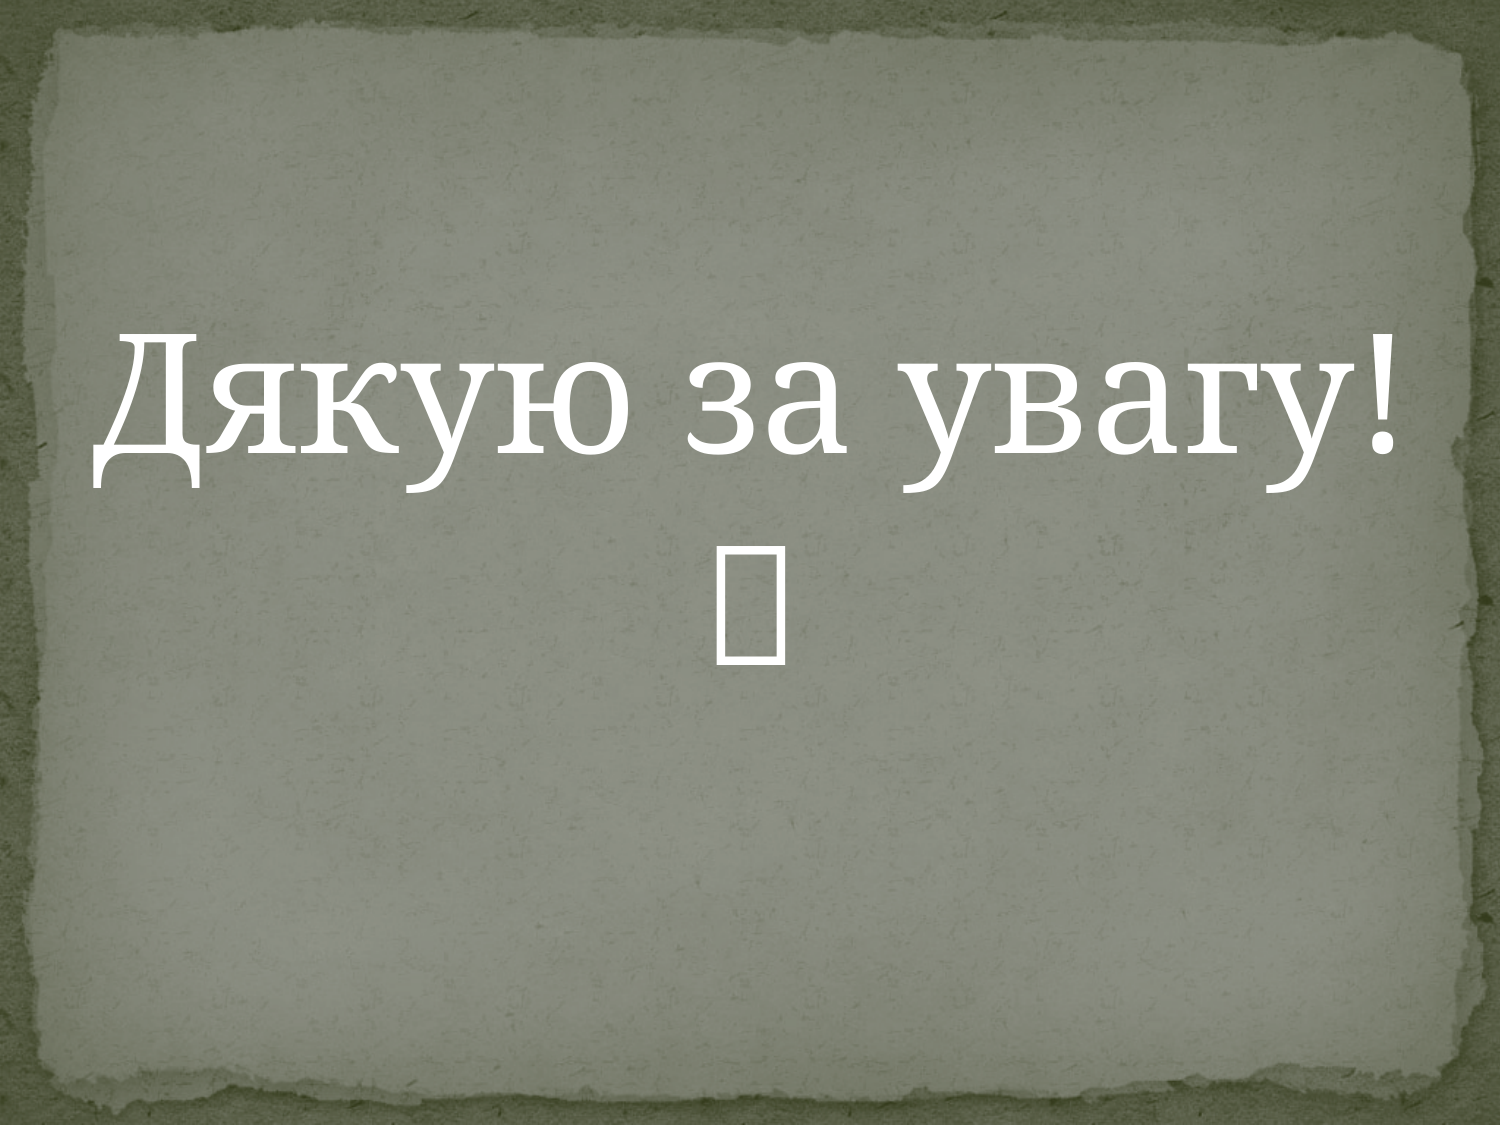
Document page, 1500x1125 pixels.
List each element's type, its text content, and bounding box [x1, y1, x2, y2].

list Дякую за увагу!  [76, 278, 1427, 1029]
